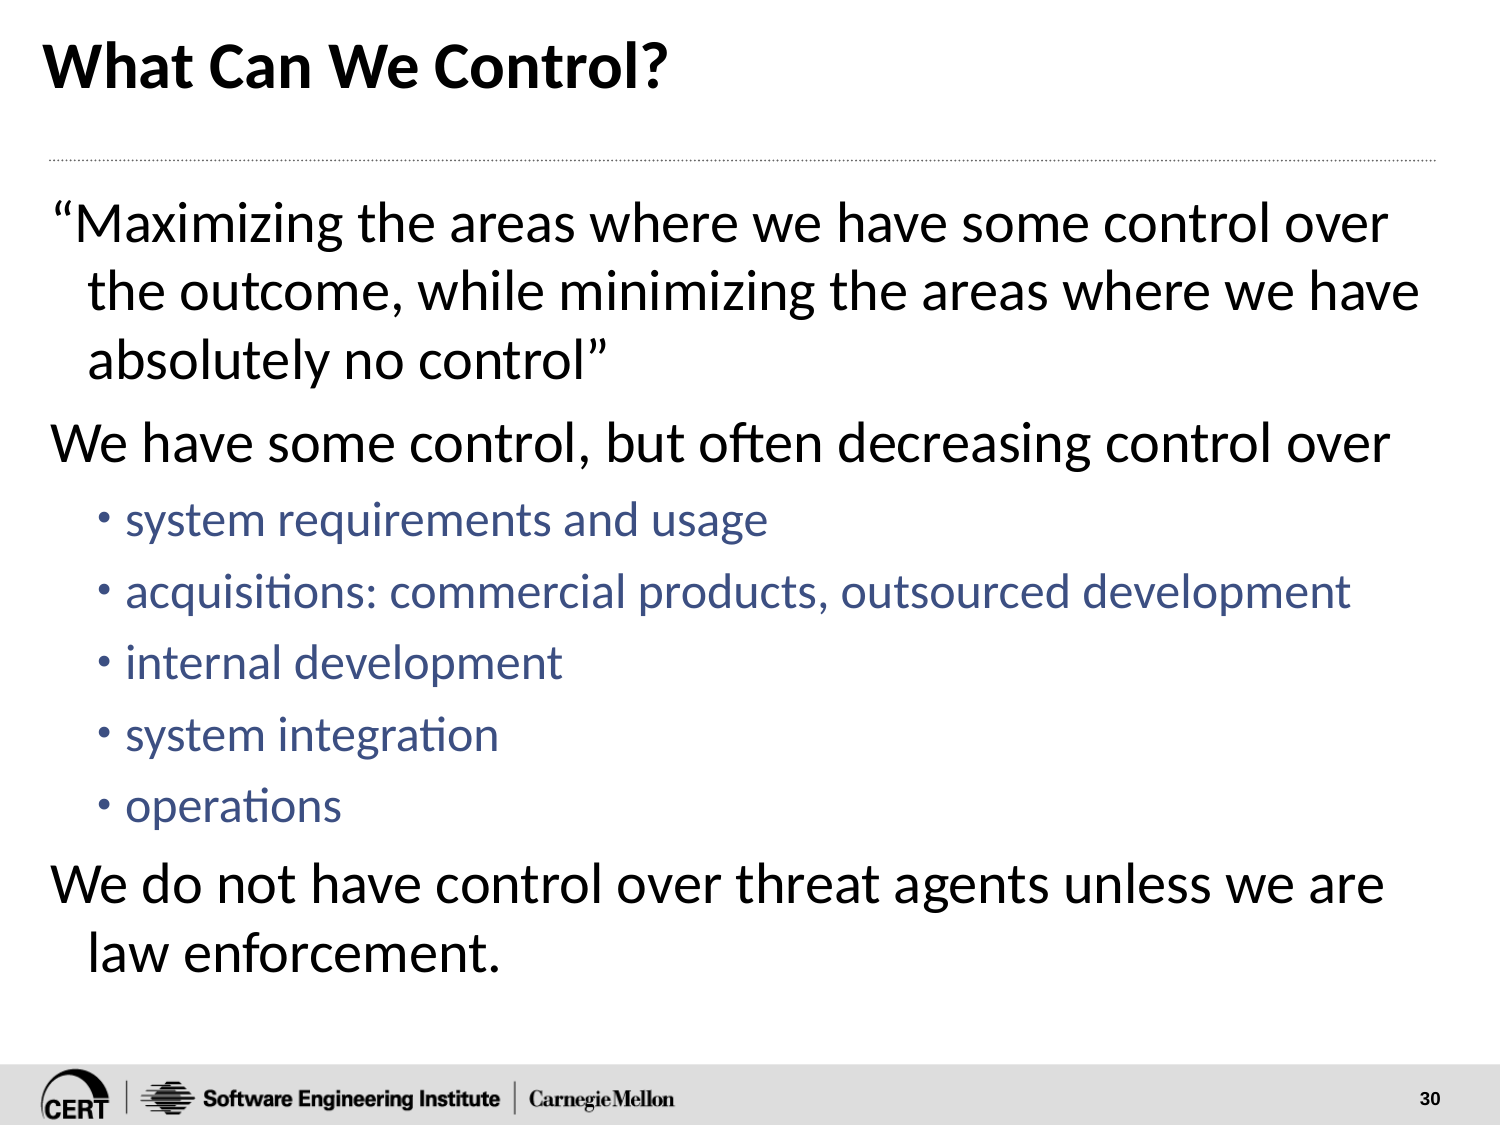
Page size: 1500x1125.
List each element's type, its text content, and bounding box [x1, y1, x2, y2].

list “Maximizing the areas where we have some control over the outcome, while minimizing the areas where we have absolutely no control” We have some control, but often decreasing control over system requirements and usage acquisitions: commercial products, outsourced development internal development system integration operations We do not have control over threat agents unless we are law enforcement. [49, 187, 1438, 1001]
picture [24, 1065, 688, 1125]
title What Can We Control? [42, 37, 1434, 155]
